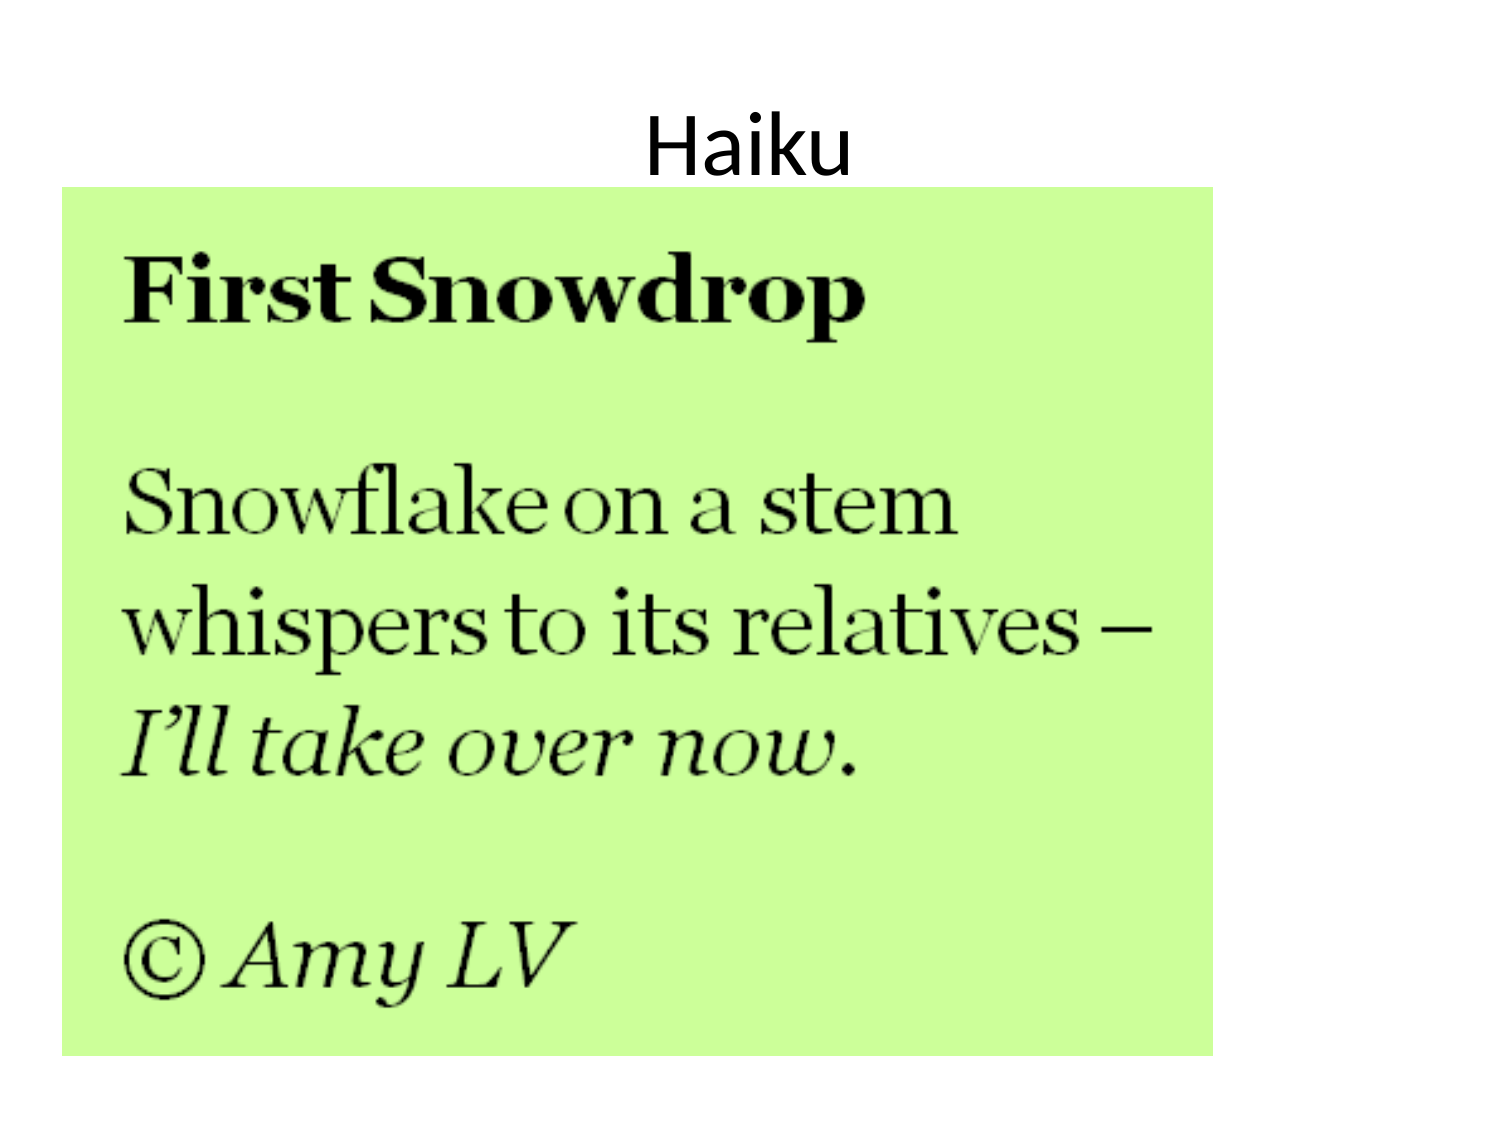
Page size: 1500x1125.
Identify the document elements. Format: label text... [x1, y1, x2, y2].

title Haiku [75, 45, 1425, 233]
picture [62, 187, 1213, 1056]
